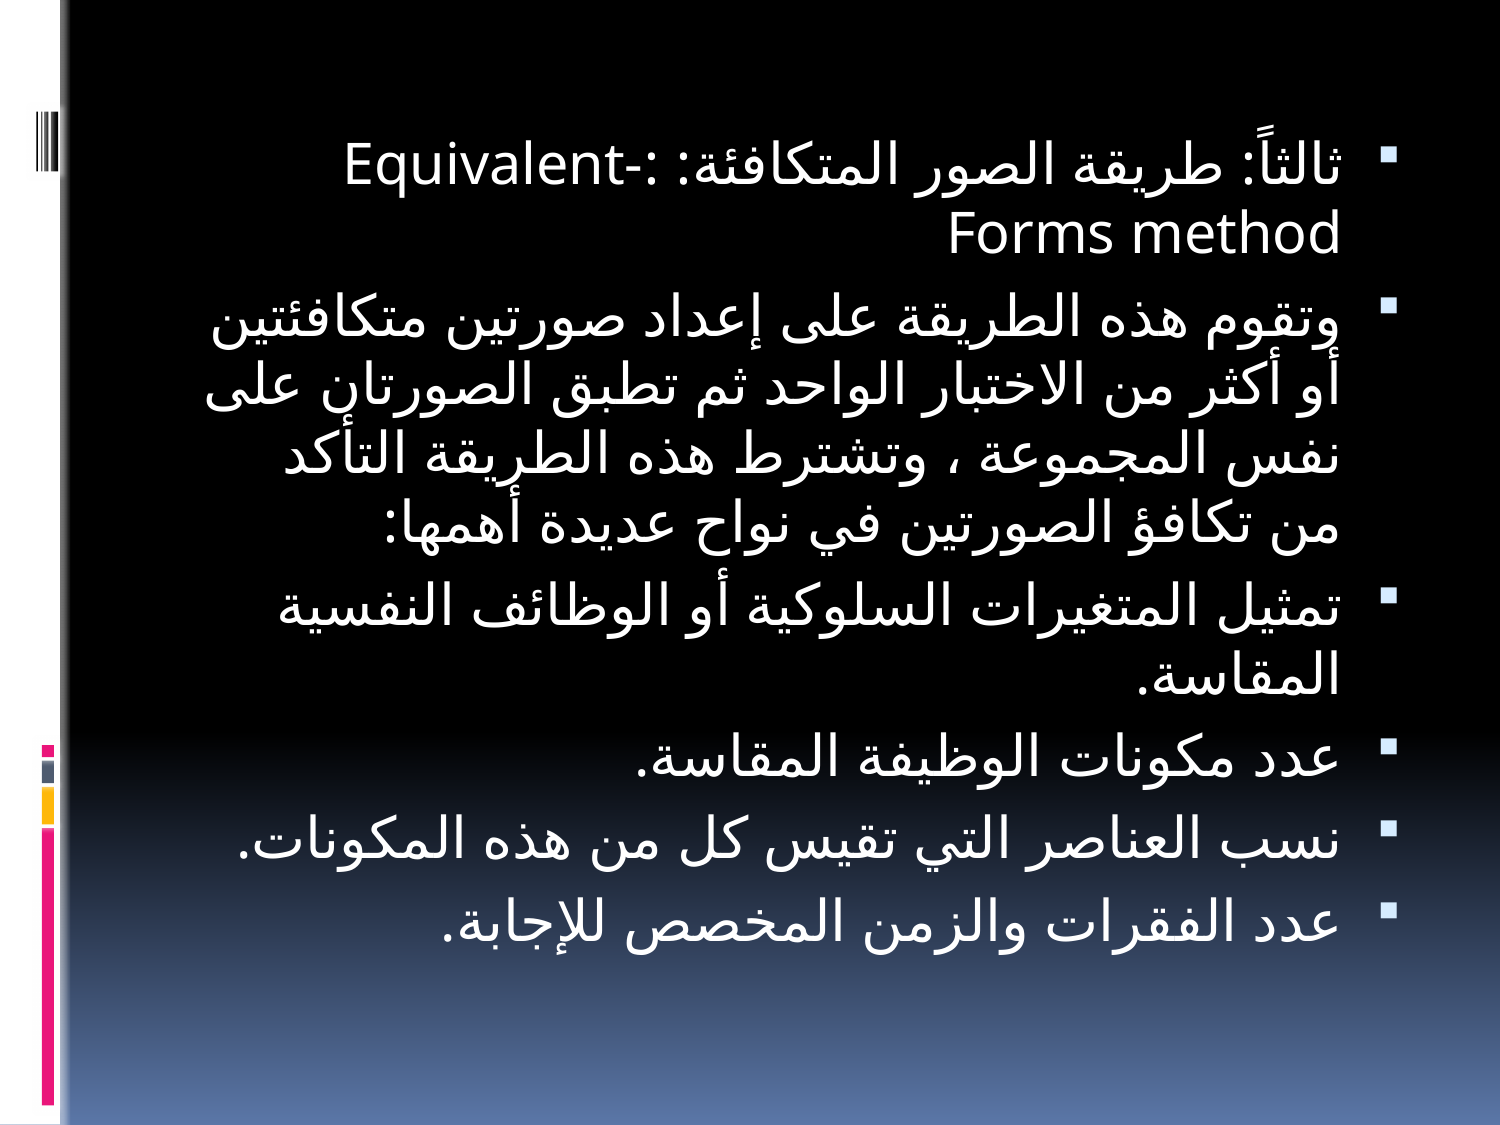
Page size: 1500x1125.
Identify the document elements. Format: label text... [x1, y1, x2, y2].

list ثالثاً: طريقة الصور المتكافئة: :Equivalent- Forms method وتقوم هذه الطريقة على إعداد صورتين متكافئتين أو أكثر من الاختبار الواحد ثم تطبق الصورتان على نفس المجموعة ، وتشترط هذه الطريقة التأكد من تكافؤ الصورتين في نواح عديدة أهمها: تمثيل المتغيرات السلوكية أو الوظائف النفسية المقاسة. عدد مكونات الوظيفة المقاسة. نسب العناصر التي تقيس كل من هذه المكونات. عدد الفقرات والزمن المخصص للإجابة. [187, 120, 1425, 1038]
